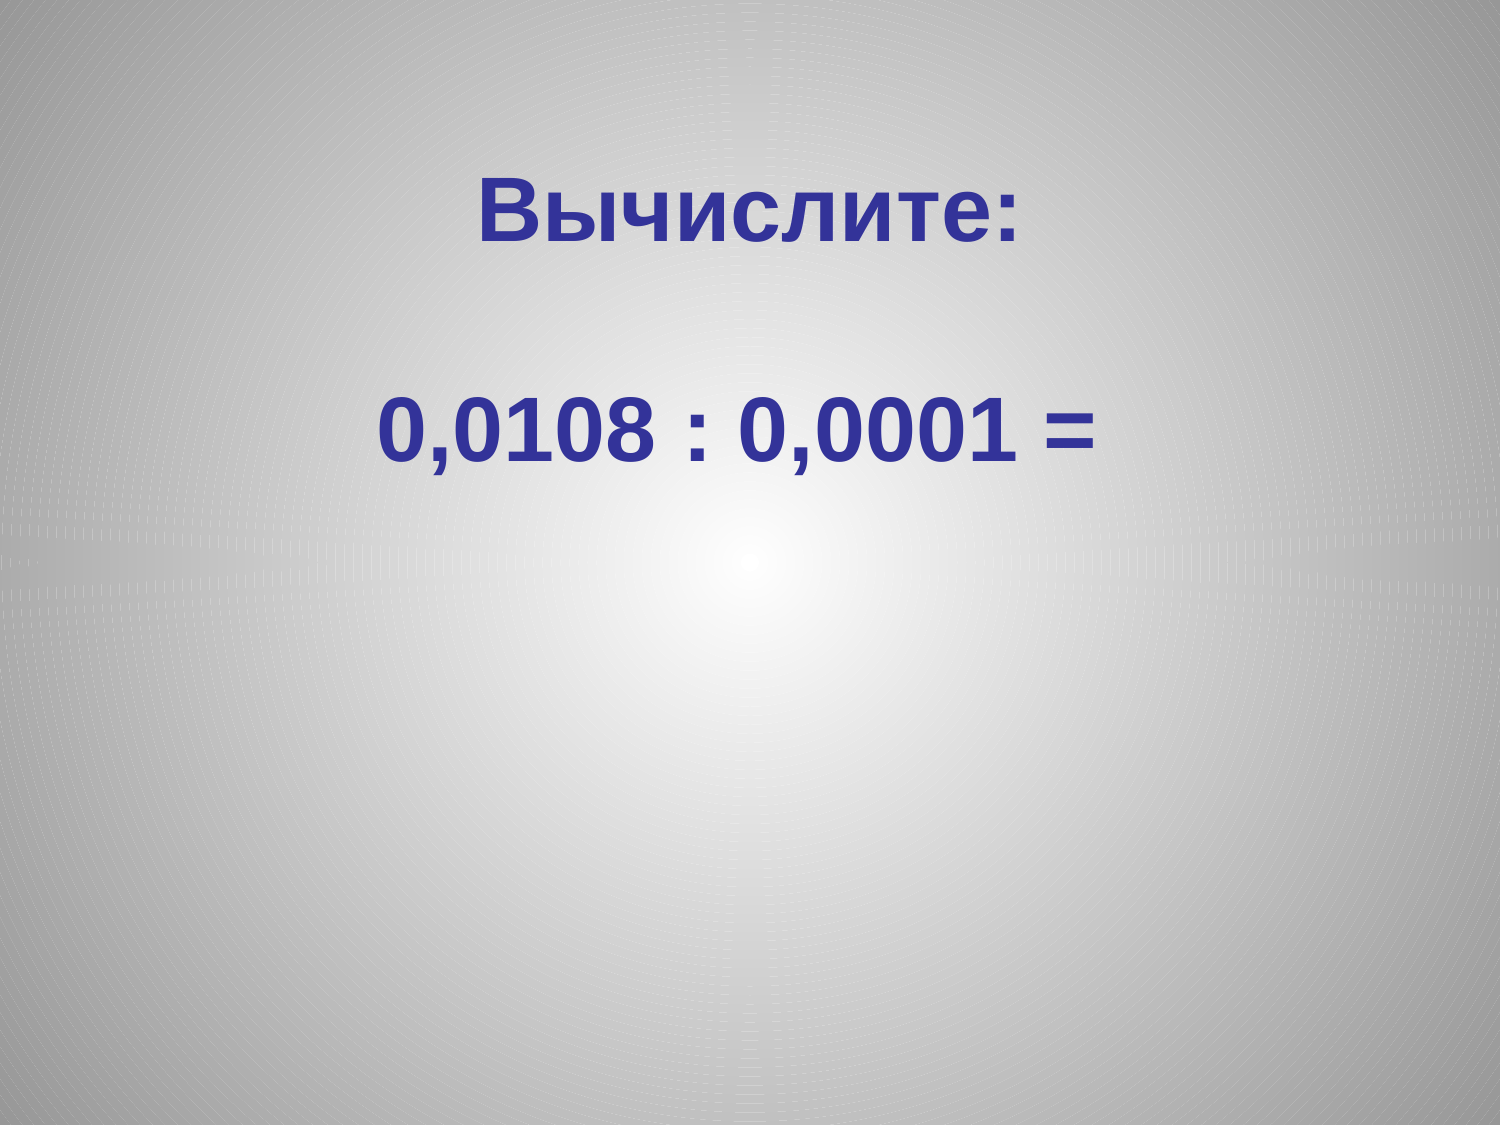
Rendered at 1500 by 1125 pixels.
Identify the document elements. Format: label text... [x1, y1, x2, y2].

title Вычислите: 0,0108 : 0,0001 = [74, 162, 1426, 688]
